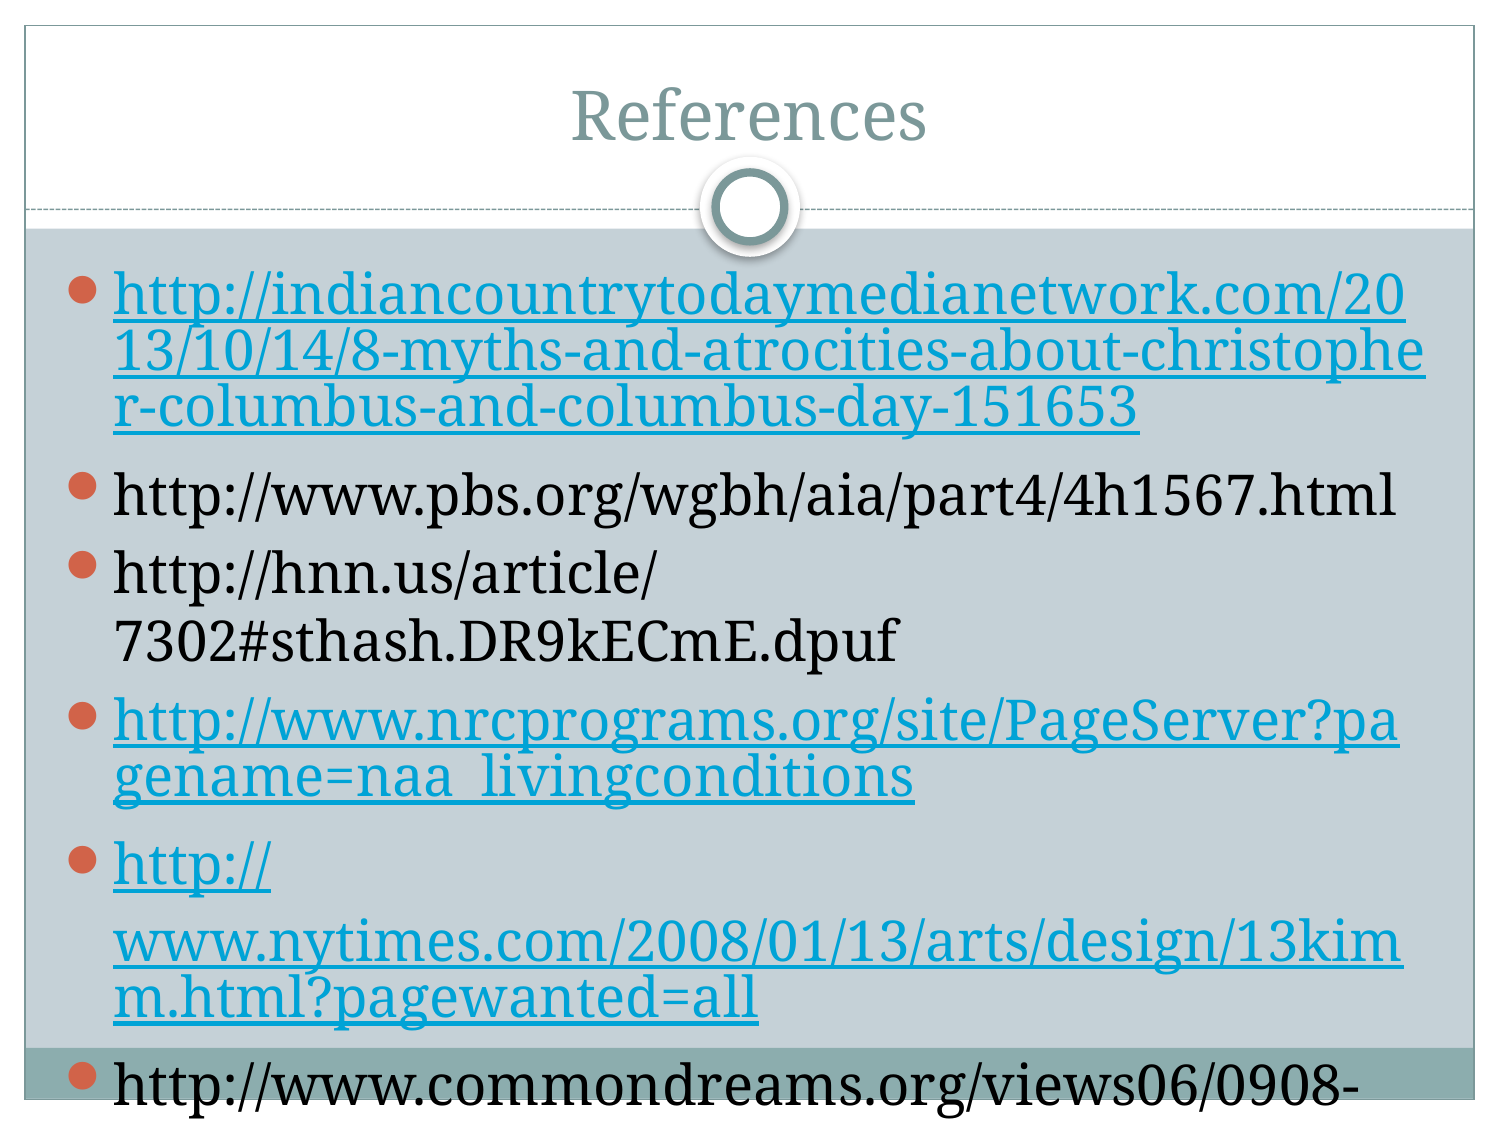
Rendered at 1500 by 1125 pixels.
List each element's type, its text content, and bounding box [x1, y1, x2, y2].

title References [49, 37, 1450, 162]
list http://indiancountrytodaymedianetwork.com/2013/10/14/8-myths-and-atrocities-about-christopher-columbus-and-columbus-day-151653 http://www.pbs.org/wgbh/aia/part4/4h1567.html http://hnn.us/article/7302#sthash.DR9kECmE.dpuf http://www.nrcprograms.org/site/PageServer?pagename=naa_livingconditions http://www.nytimes.com/2008/01/13/arts/design/13kimm.html?pagewanted=all http://www.commondreams.org/views06/0908-32.htm [49, 250, 1445, 1001]
